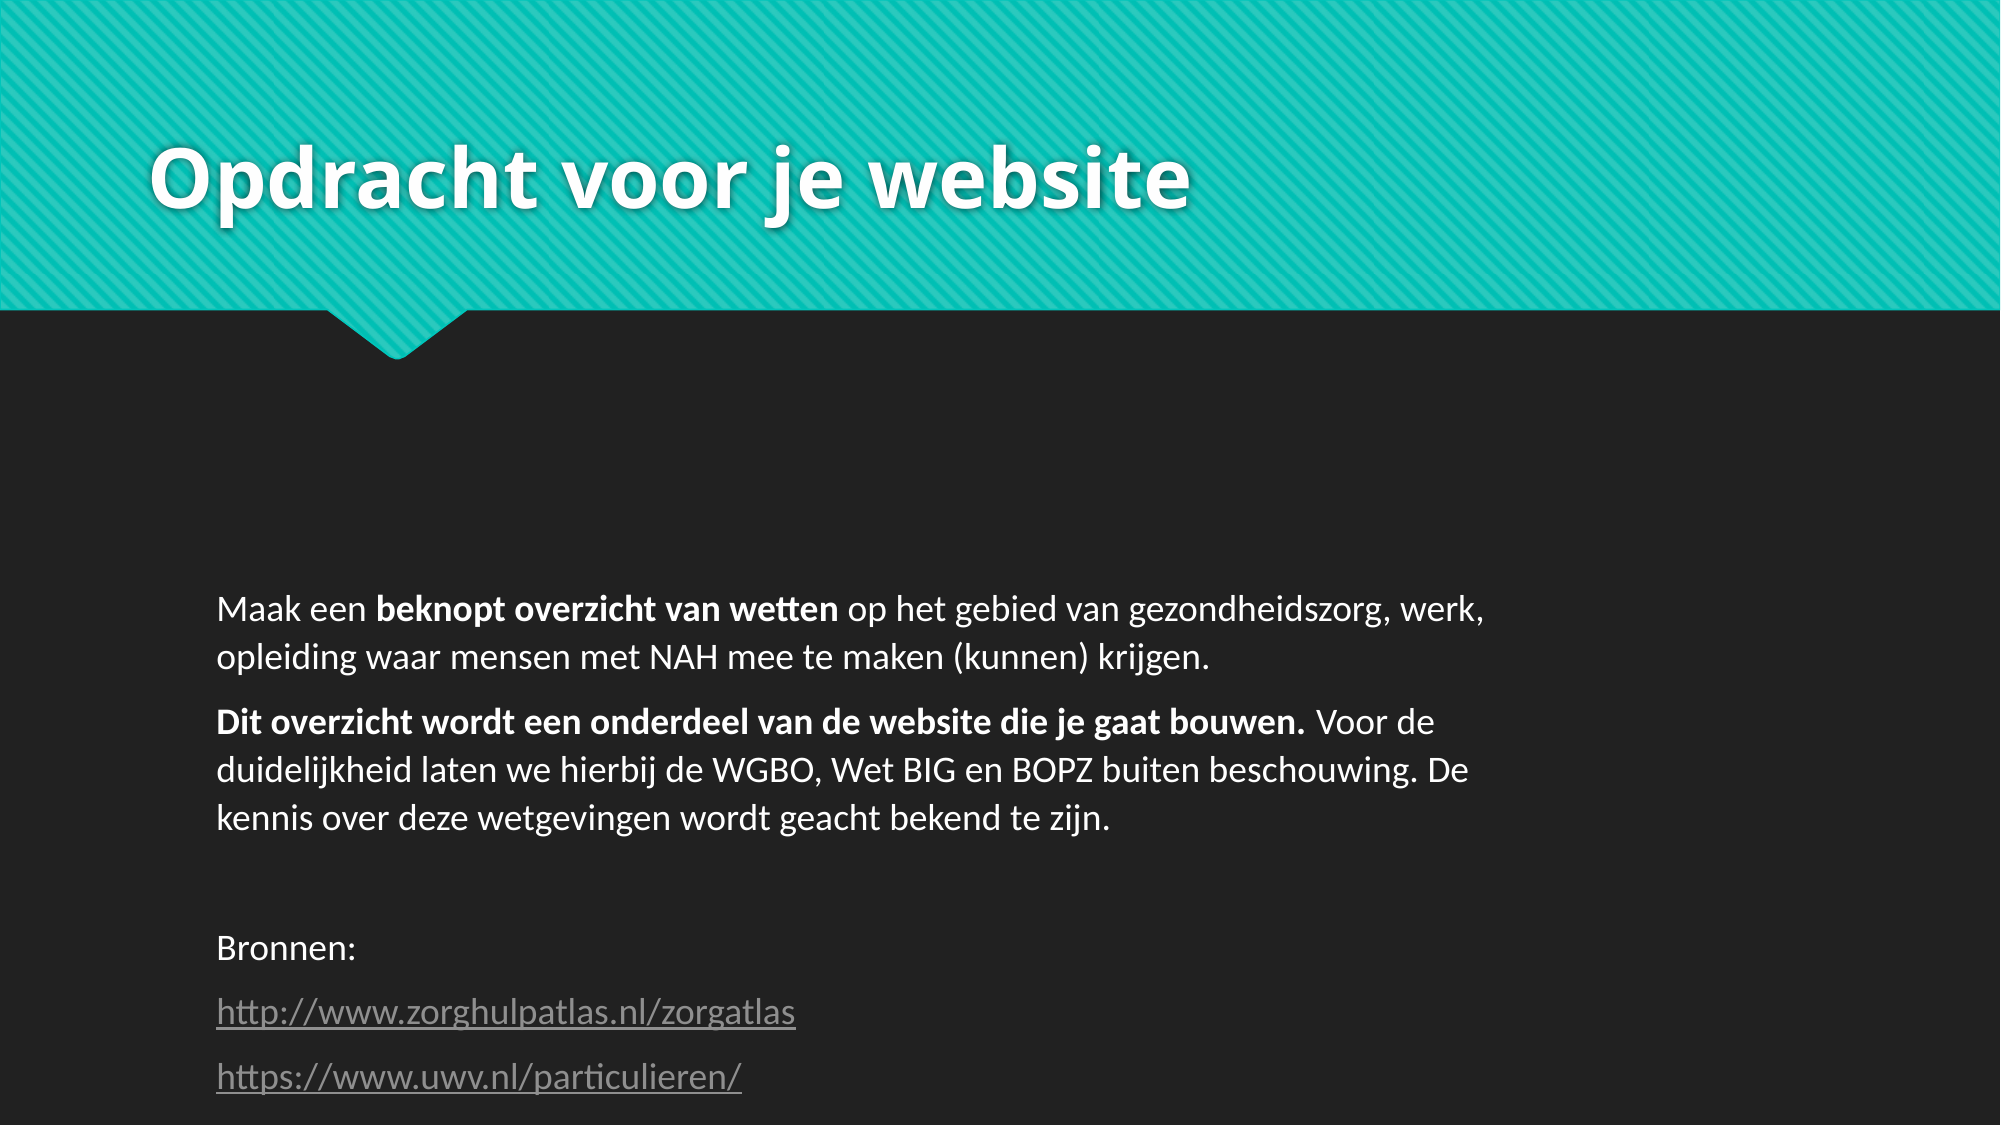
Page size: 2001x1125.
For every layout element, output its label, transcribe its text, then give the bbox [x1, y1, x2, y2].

text_box Maak een beknopt overzicht van wetten op het gebied van gezondheidszorg, werk, opleiding waar mensen met NAH mee te maken (kunnen) krijgen. Dit overzicht wordt een onderdeel van de website die je gaat bouwen. Voor de duidelijkheid laten we hierbij de WGBO, Wet BIG en BOPZ buiten beschouwing. De kennis over deze wetgevingen wordt geacht bekend te zijn. Bronnen: http://www.zorghulpatlas.nl/zorgatlas https://www.uwv.nl/particulieren/ http://www.handicap-studie.nl/home.aspx [201, 573, 1524, 1125]
title Opdracht voor je website [132, 73, 1868, 233]
